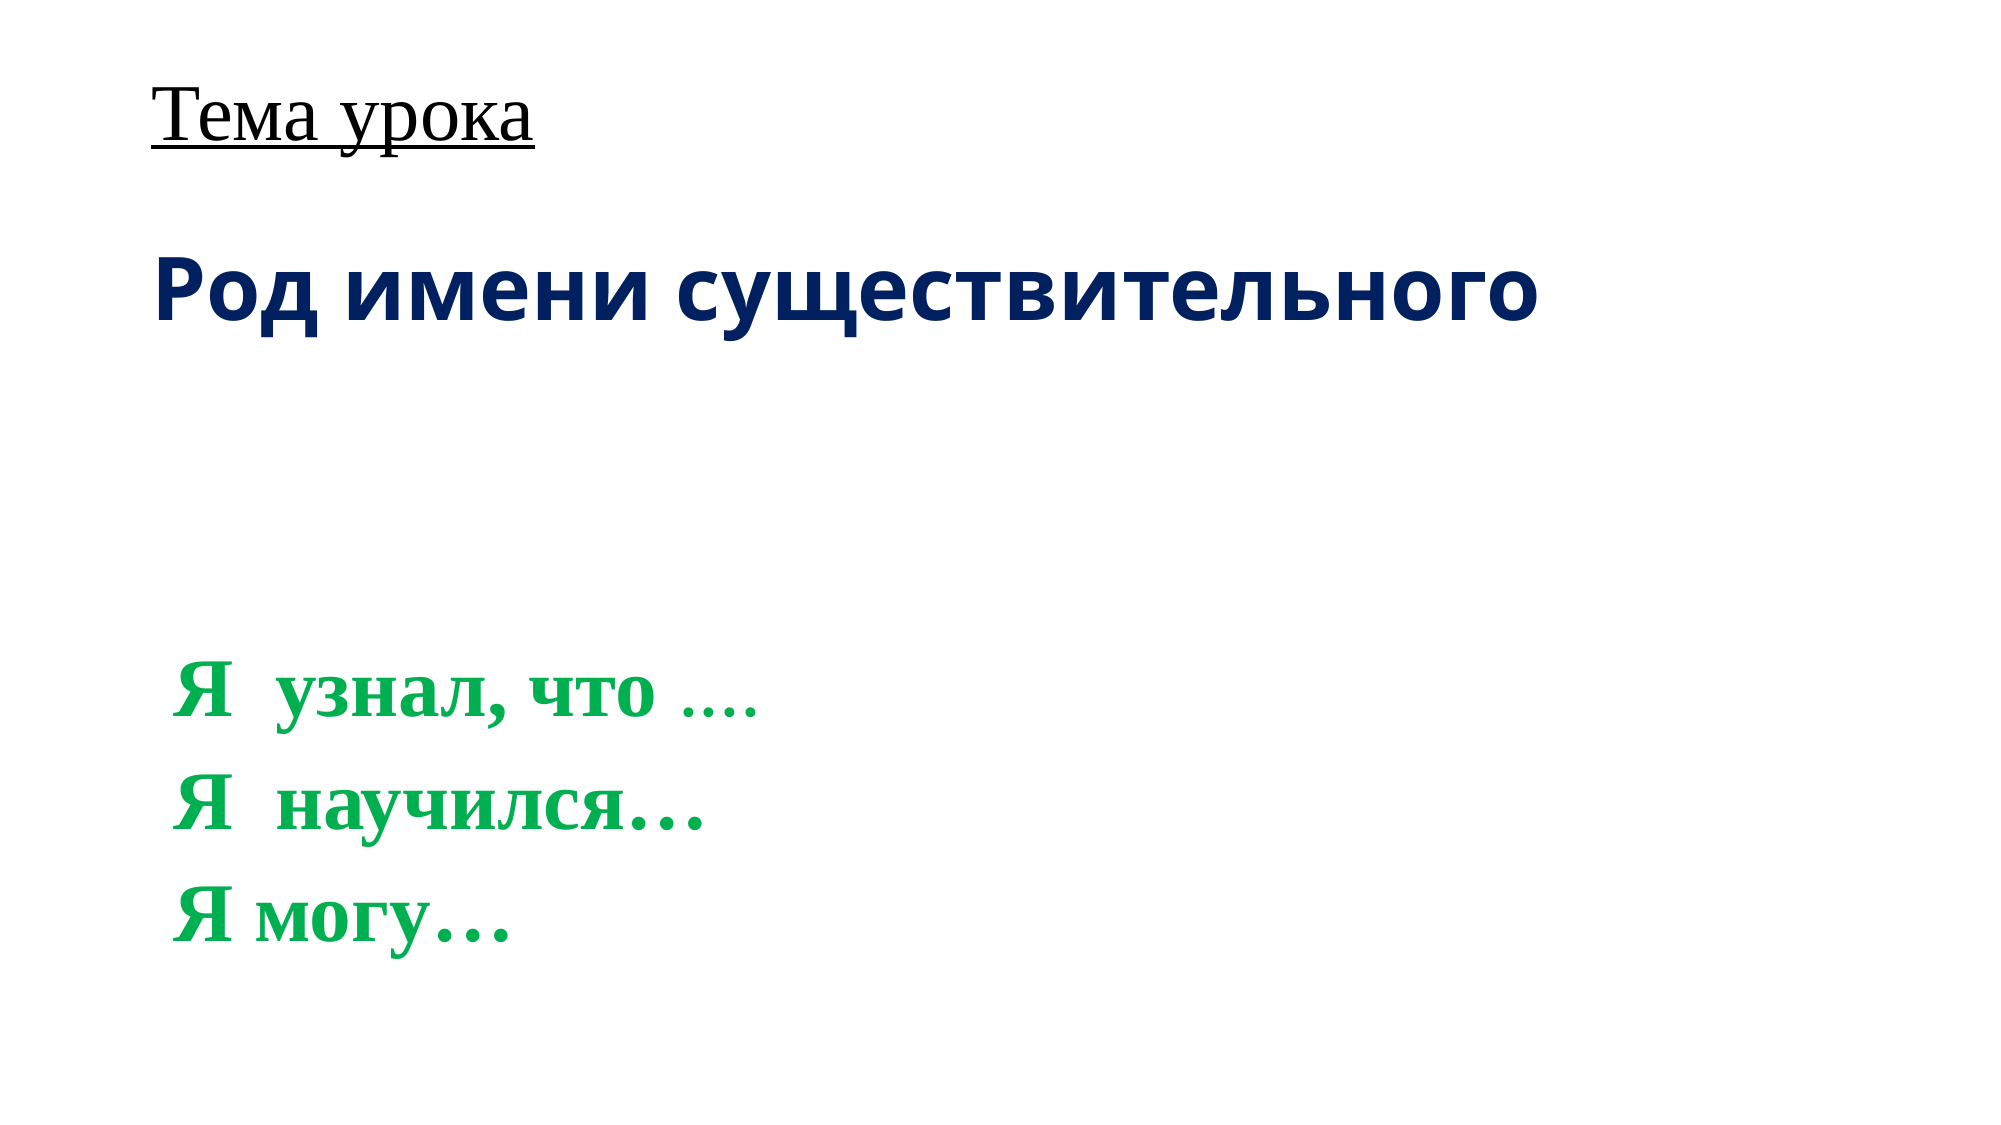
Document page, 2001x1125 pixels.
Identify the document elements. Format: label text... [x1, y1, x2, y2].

text_box [112, 492, 1594, 763]
text_box Я узнал, что .... Я научился… Я могу… [158, 763, 1159, 966]
title Тема урока Род имени существительного [136, 62, 1930, 454]
